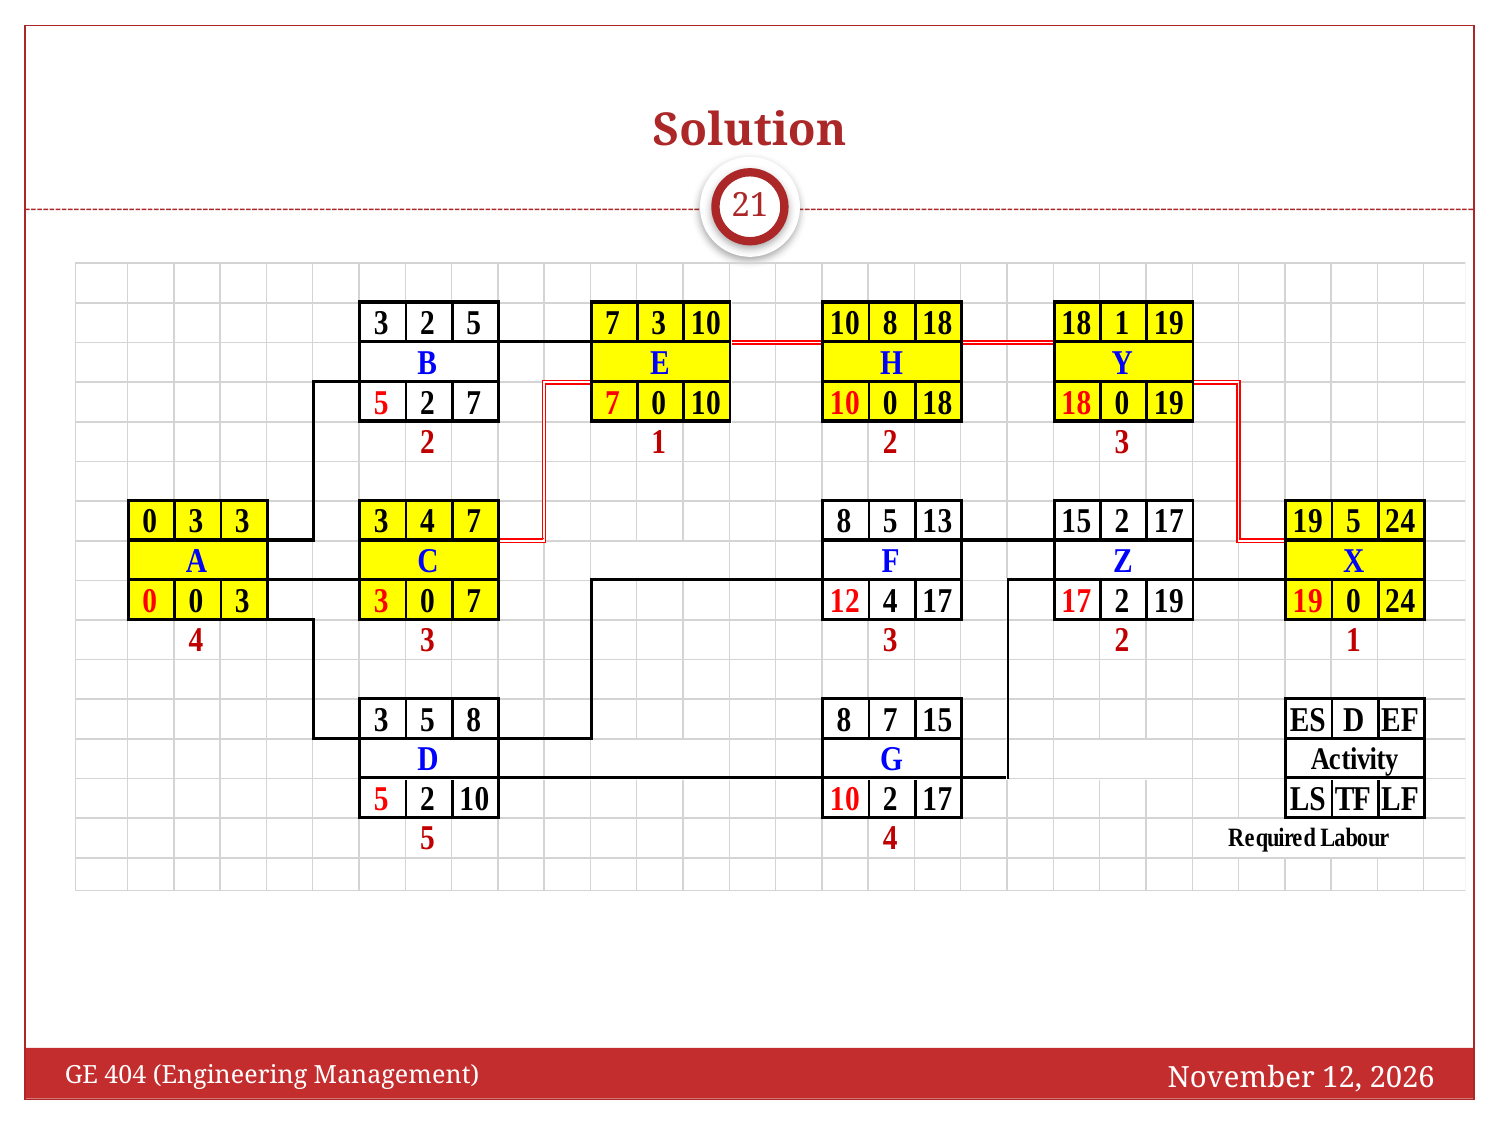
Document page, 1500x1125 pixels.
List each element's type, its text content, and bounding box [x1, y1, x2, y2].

slide_number 21 [712, 169, 788, 243]
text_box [74, 262, 1467, 893]
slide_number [950, 1050, 1450, 1111]
title Solution [49, 37, 1450, 162]
footer GE 404 (Engineering Management) [50, 1051, 638, 1112]
